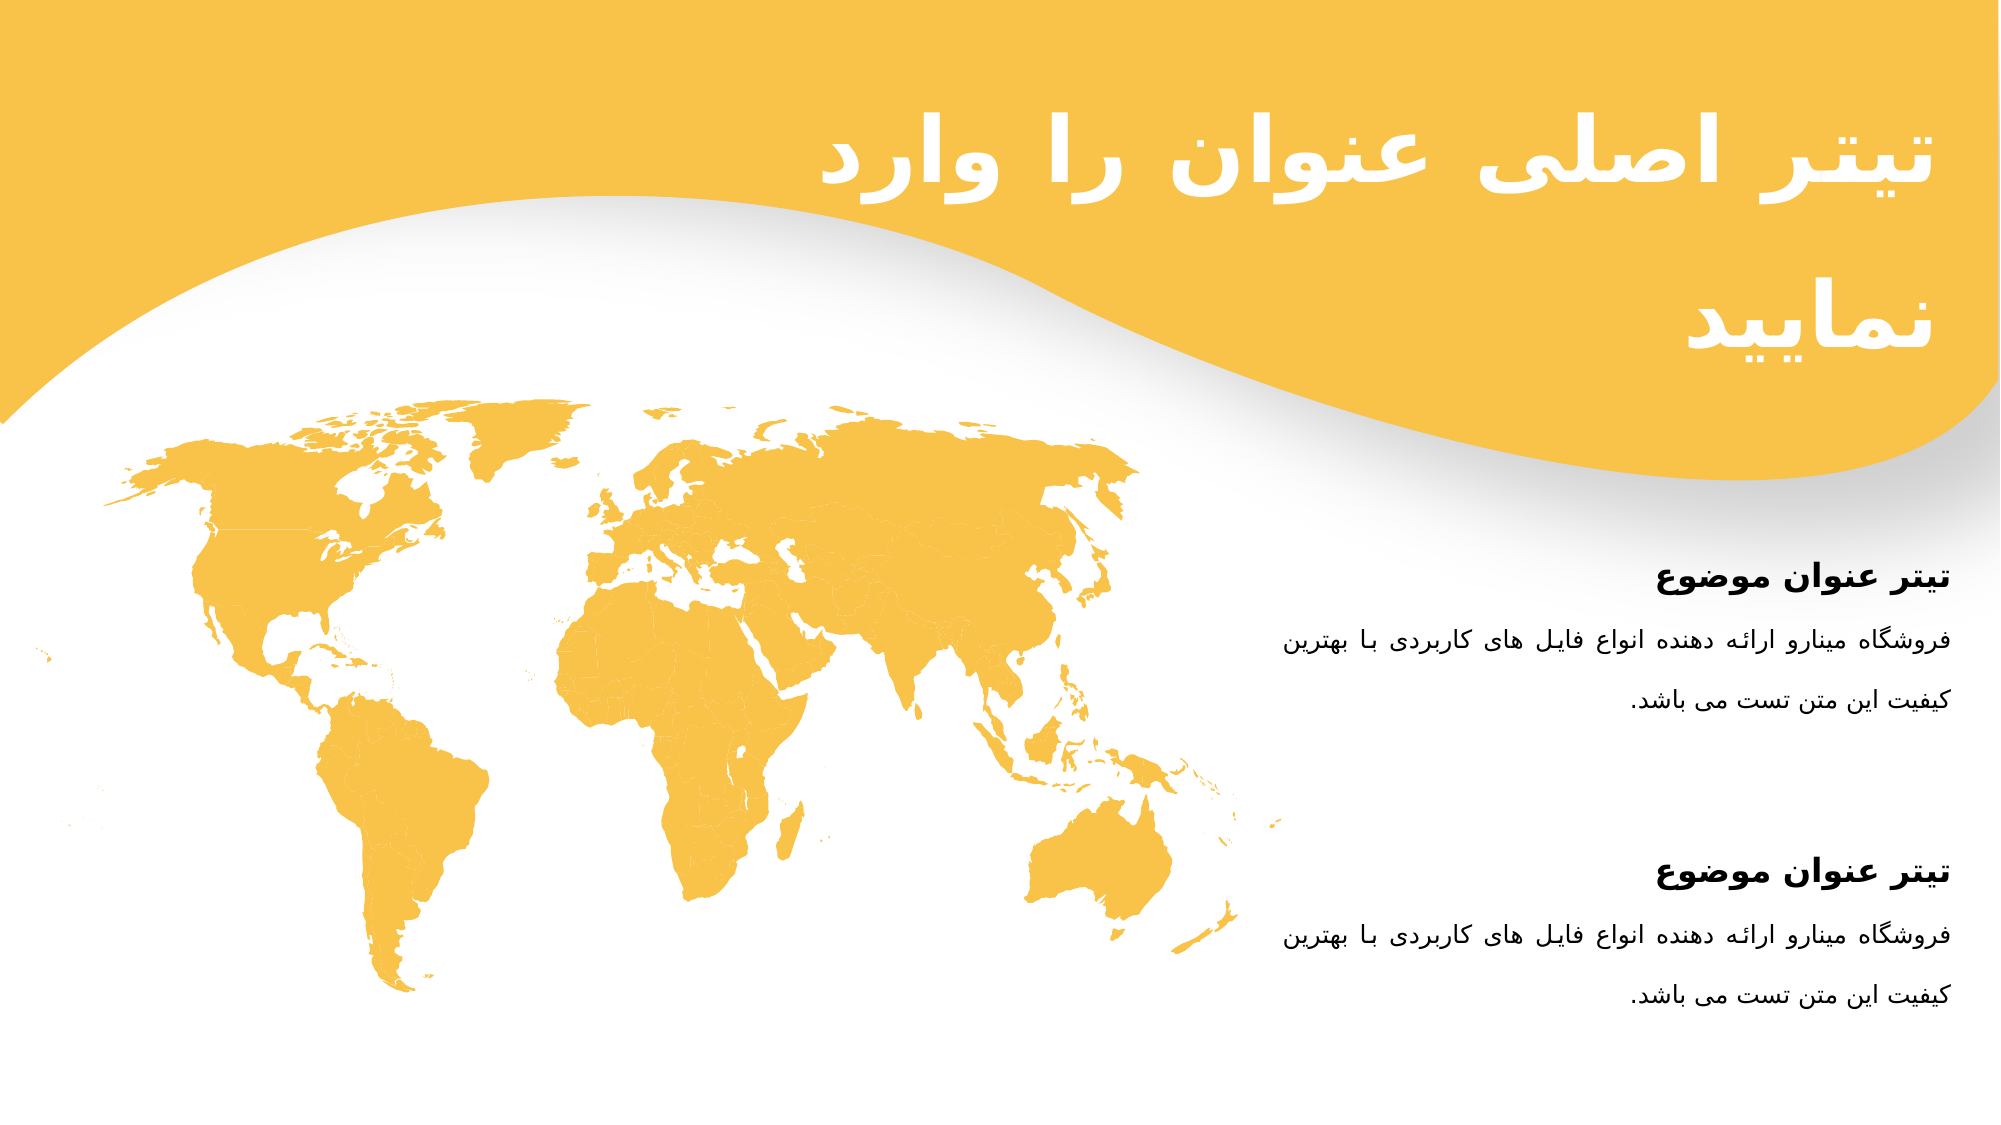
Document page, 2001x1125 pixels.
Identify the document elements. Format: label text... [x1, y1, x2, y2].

text_box تیتر عنوان موضوع فروشگاه مینارو ارائه دهنده انواع فایل های کاربردی با بهترین کیفیت این متن تست می باشد. [1282, 546, 1967, 722]
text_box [0, 399, 1282, 993]
text_box تیتر اصلی عنوان را وارد نمایید [794, 28, 1954, 374]
text_box تیتر عنوان موضوع فروشگاه مینارو ارائه دهنده انواع فایل های کاربردی با بهترین کیفیت این متن تست می باشد. [1264, 841, 1967, 1017]
